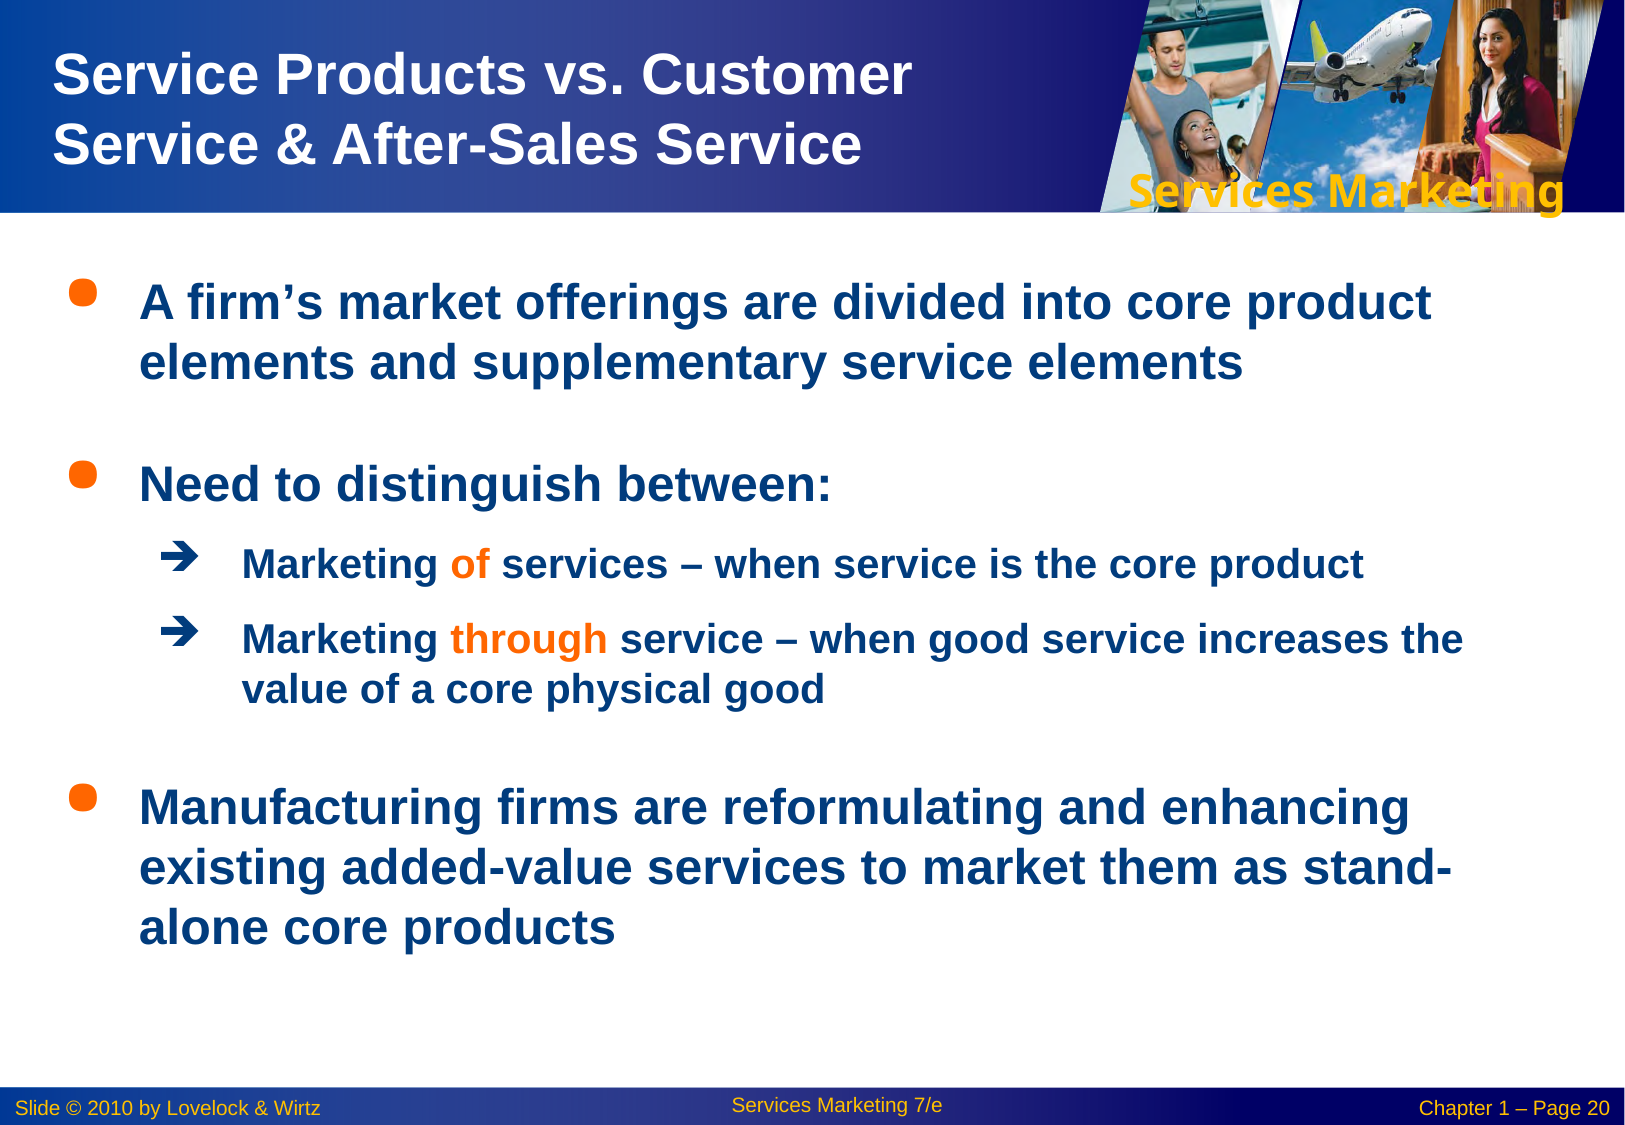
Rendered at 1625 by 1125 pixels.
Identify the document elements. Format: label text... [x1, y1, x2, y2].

picture [1162, 186, 1172, 192]
list A firm’s market offerings are divided into core product elements and supplementary service elements Need to distinguish between: Marketing of services – when service is the core product Marketing through service – when good service increases the value of a core physical good Manufacturing firms are reformulating and enhancing existing added-value services to market them as stand-alone core products [49, 261, 1588, 1051]
picture [1100, 0, 1604, 213]
picture [1546, 187, 1556, 202]
title Service Products vs. Customer Service & After-Sales Service [36, 37, 1088, 176]
